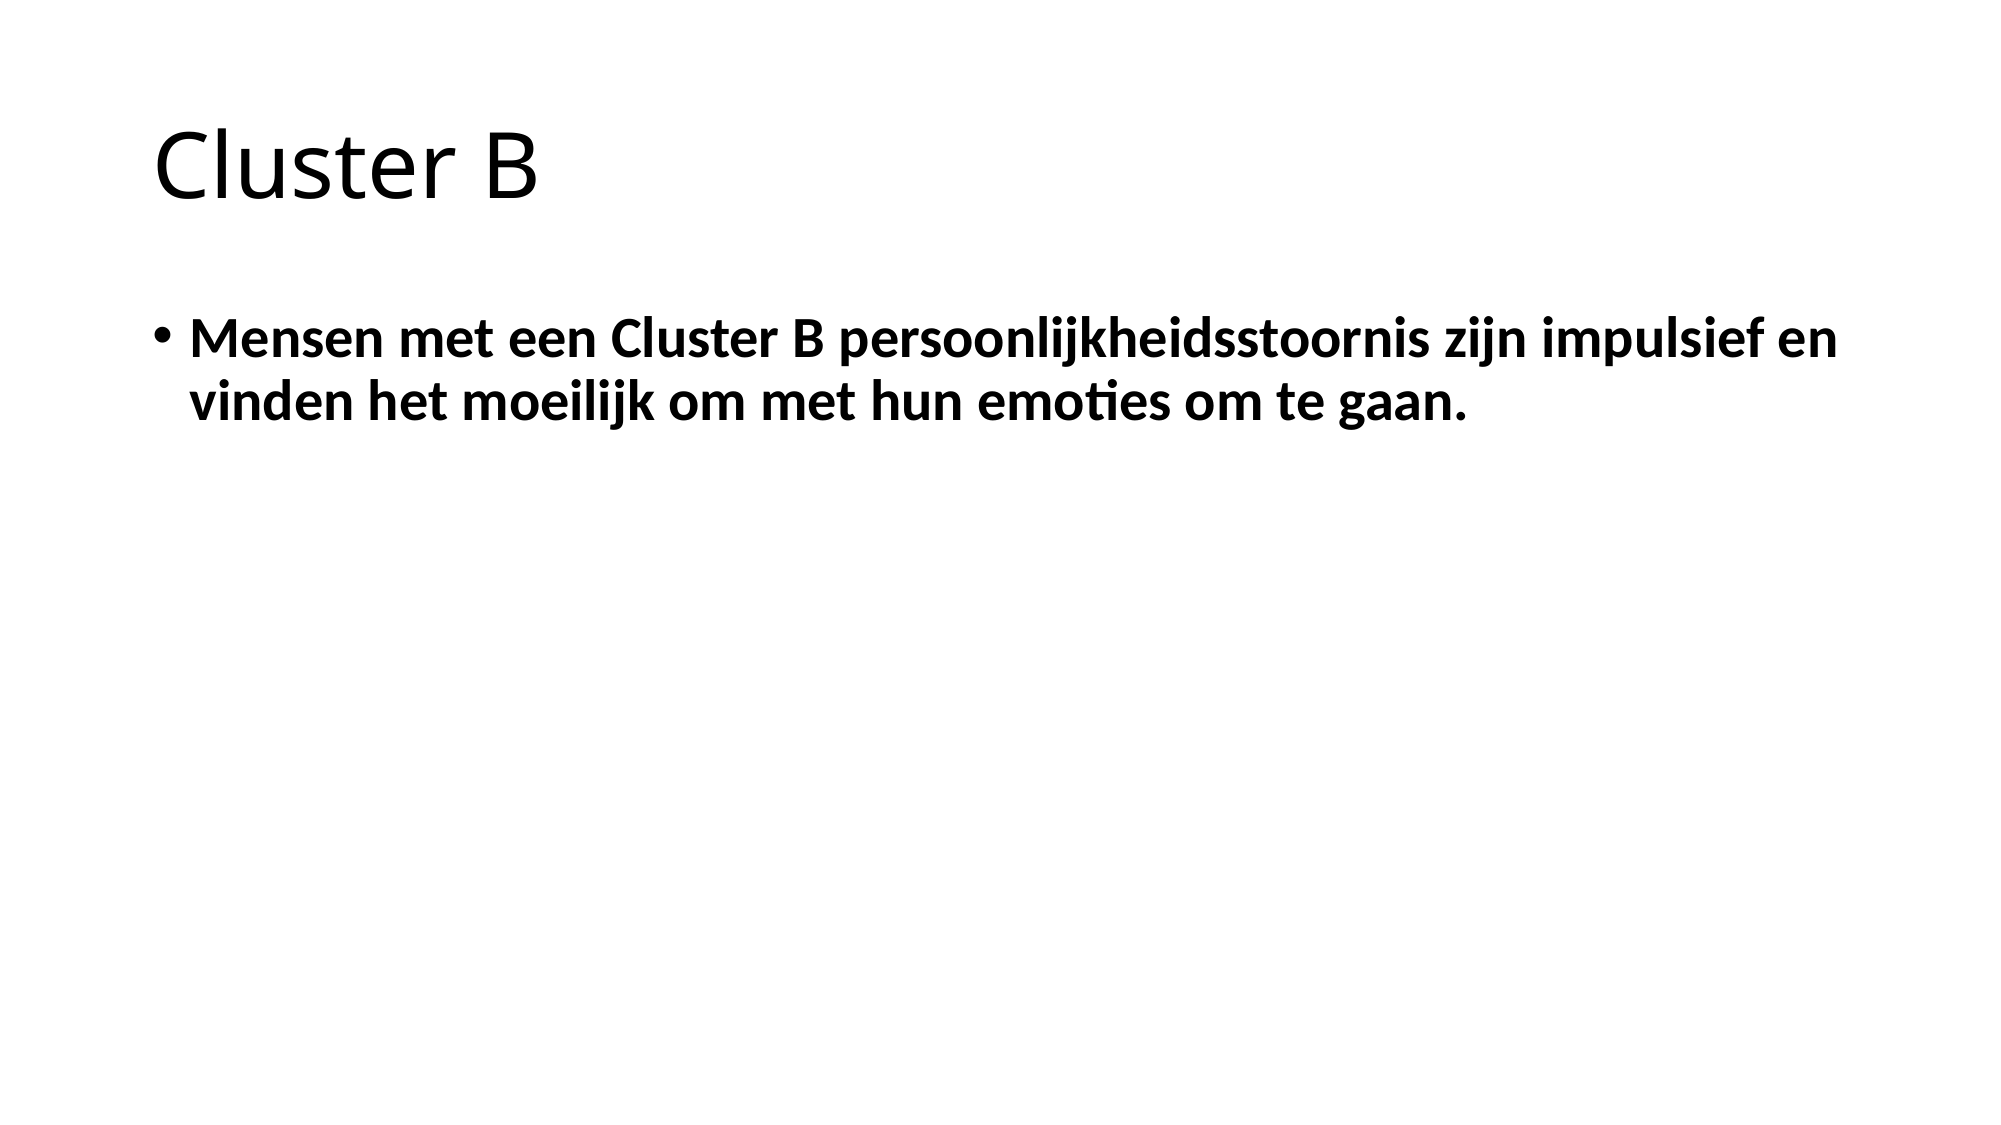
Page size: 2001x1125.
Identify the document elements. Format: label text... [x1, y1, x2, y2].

list Mensen met een Cluster B persoonlijkheidsstoornis zijn impulsief en vinden het moeilijk om met hun emoties om te gaan. [137, 299, 1863, 1014]
title Cluster B [137, 59, 1863, 278]
